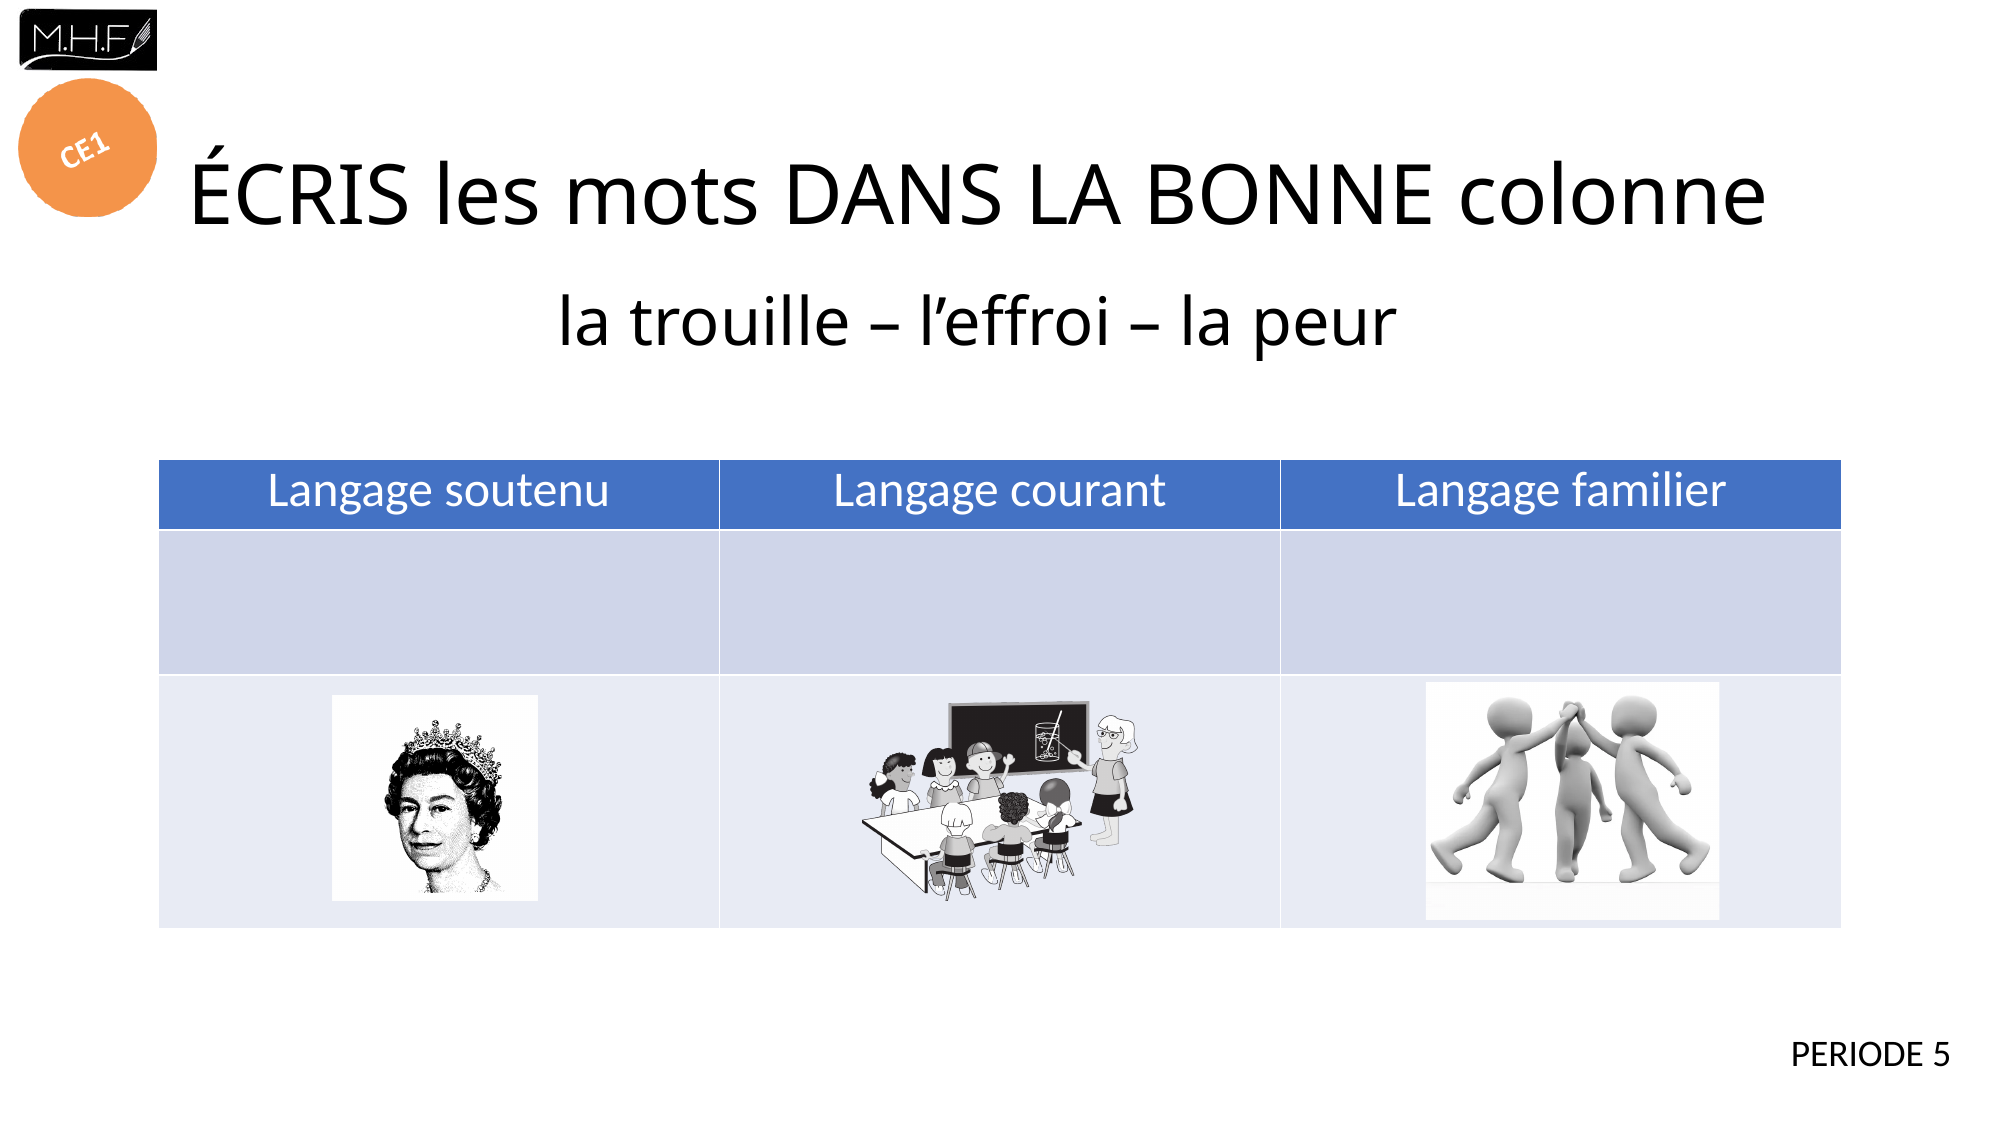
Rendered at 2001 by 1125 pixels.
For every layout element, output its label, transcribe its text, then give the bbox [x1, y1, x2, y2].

table_header Langage familier [1281, 460, 1841, 529]
table_cell [1281, 531, 1841, 674]
text_box PERIODE 5 [1362, 1021, 1967, 1082]
title ÉCRIS les mots DANS LA BONNE colonne la trouille – l’effroi – la peur [158, 99, 1800, 413]
table_cell [720, 531, 1280, 674]
picture [332, 695, 538, 901]
table_cell [159, 531, 719, 674]
picture [16, 7, 157, 74]
picture [862, 701, 1138, 901]
table_cell [720, 676, 1280, 928]
table_cell [159, 676, 719, 928]
table_header Langage courant [720, 460, 1280, 529]
picture [18, 78, 157, 218]
table_header Langage soutenu [159, 460, 719, 529]
picture [1425, 682, 1720, 920]
table_cell [1281, 676, 1841, 928]
